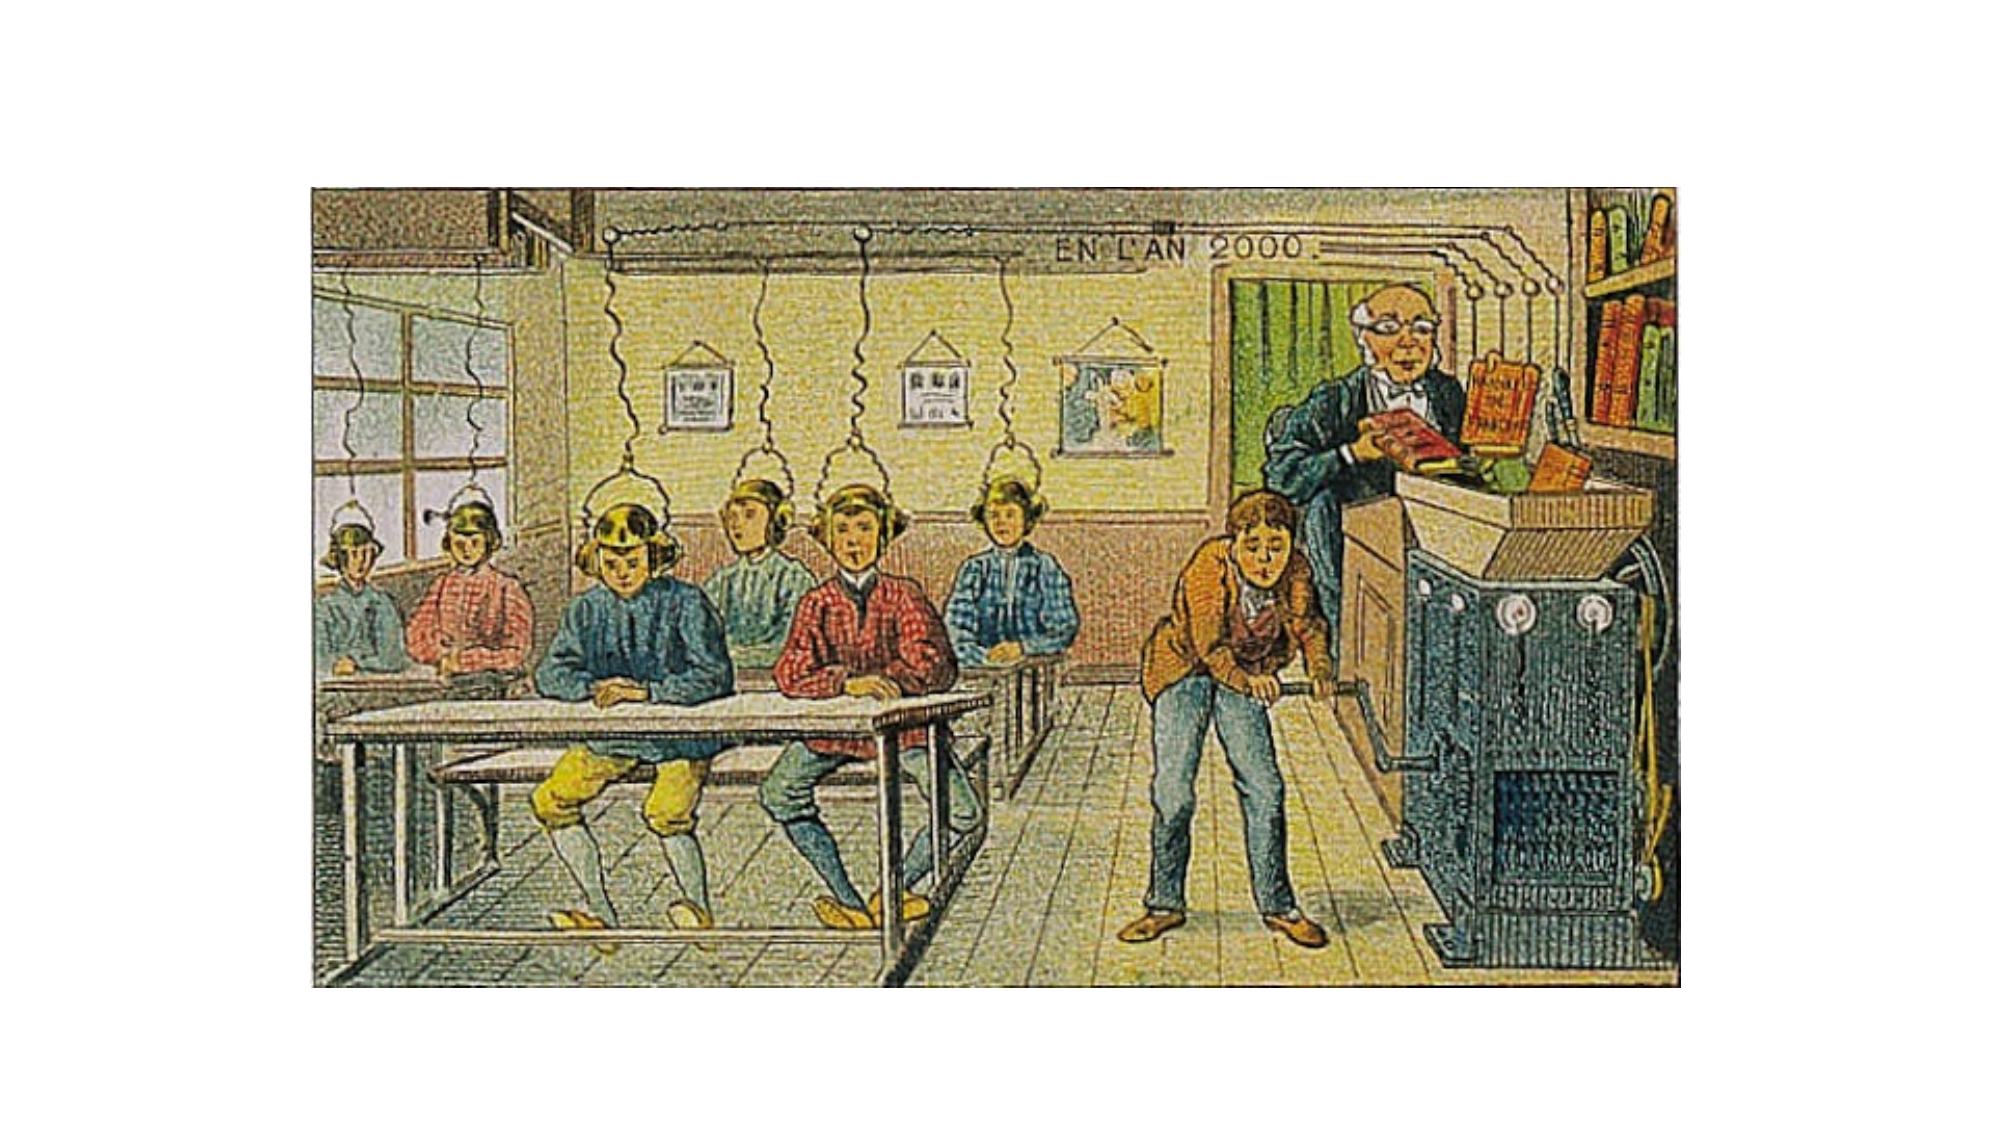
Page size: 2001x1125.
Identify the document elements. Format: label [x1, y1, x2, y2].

picture [310, 187, 1681, 988]
